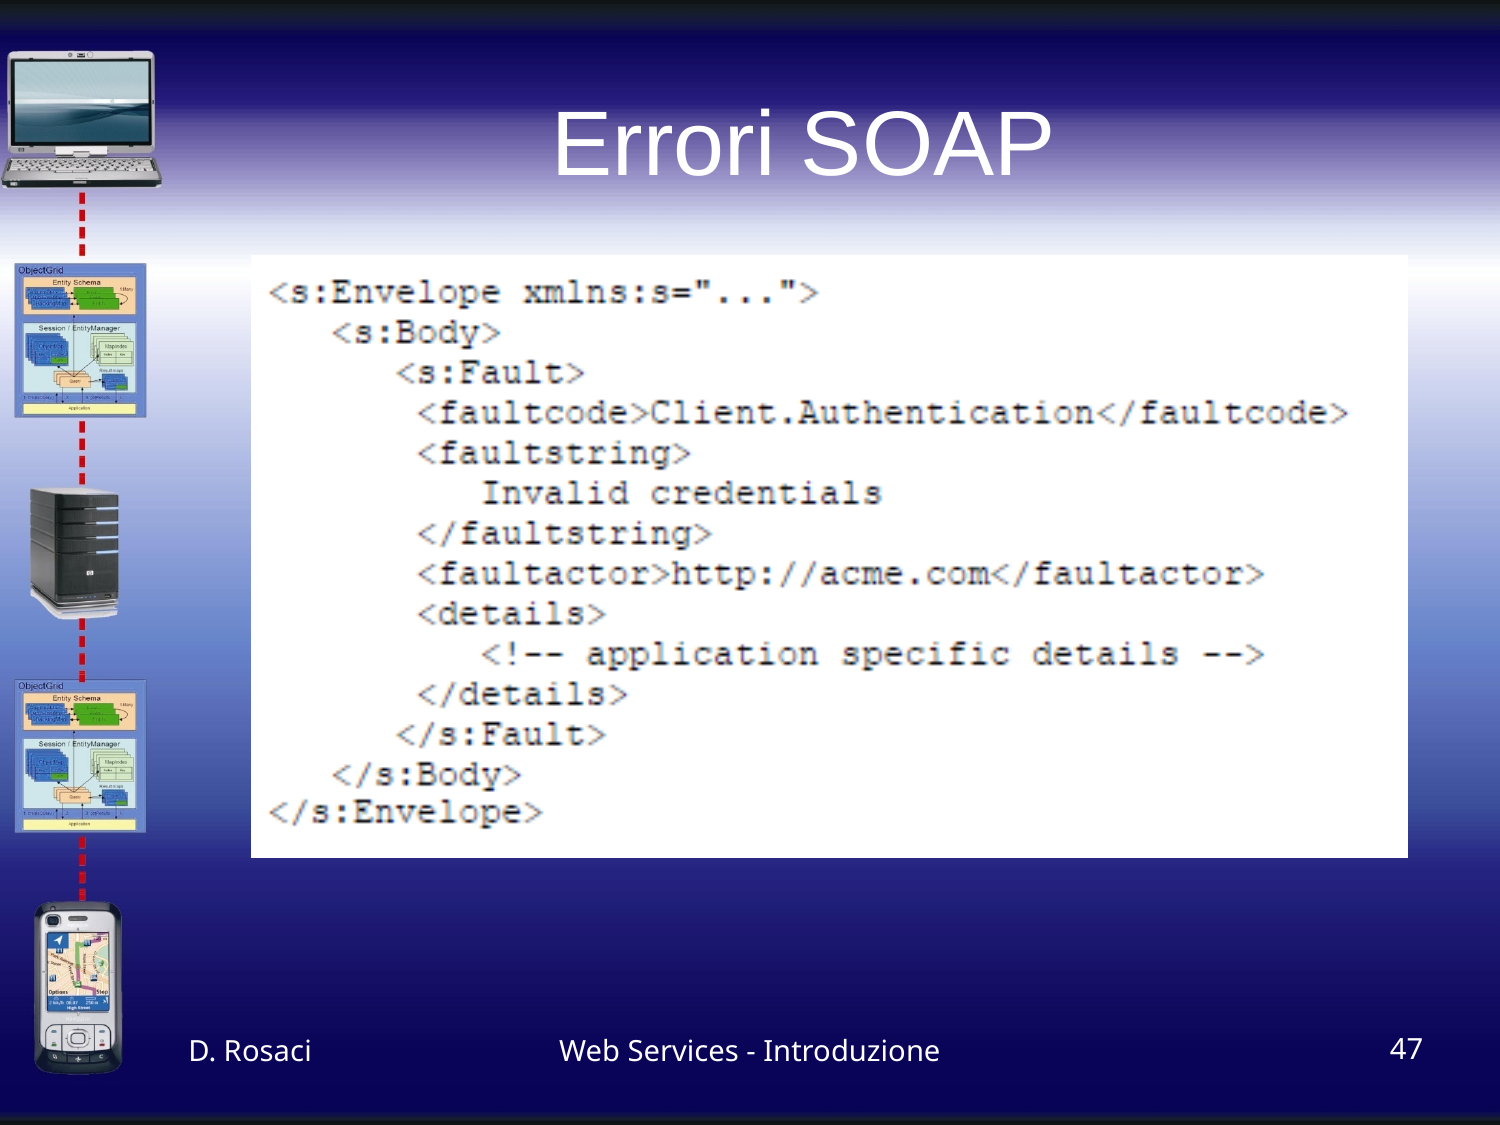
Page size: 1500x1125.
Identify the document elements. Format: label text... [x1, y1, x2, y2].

picture [0, 0, 1500, 1125]
title Errori SOAP [182, 44, 1426, 233]
slide_number D. Rosaci [74, 1024, 426, 1103]
footer Web Services - Introduzione [512, 1024, 988, 1103]
